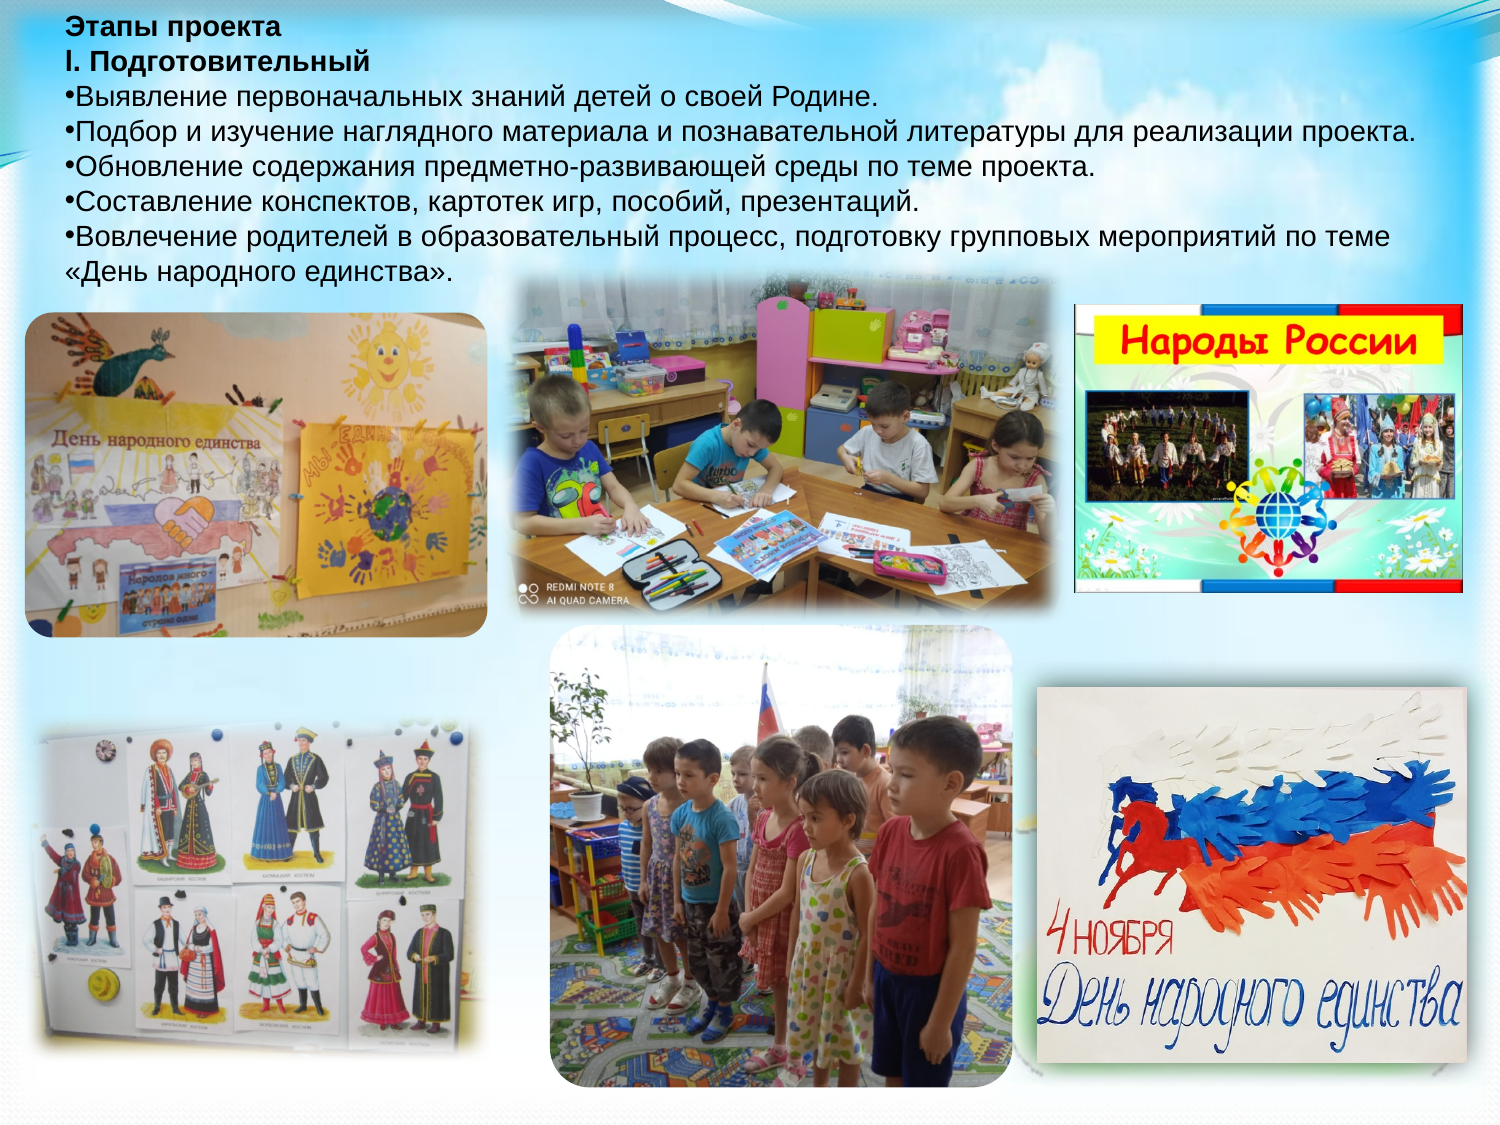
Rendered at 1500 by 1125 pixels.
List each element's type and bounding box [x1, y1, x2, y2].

picture [24, 712, 492, 1063]
picture [499, 262, 1068, 626]
picture [1074, 304, 1463, 593]
picture [549, 636, 1013, 1088]
picture [987, 663, 1500, 1125]
list [0, 0, 1500, 1125]
picture [24, 312, 488, 638]
